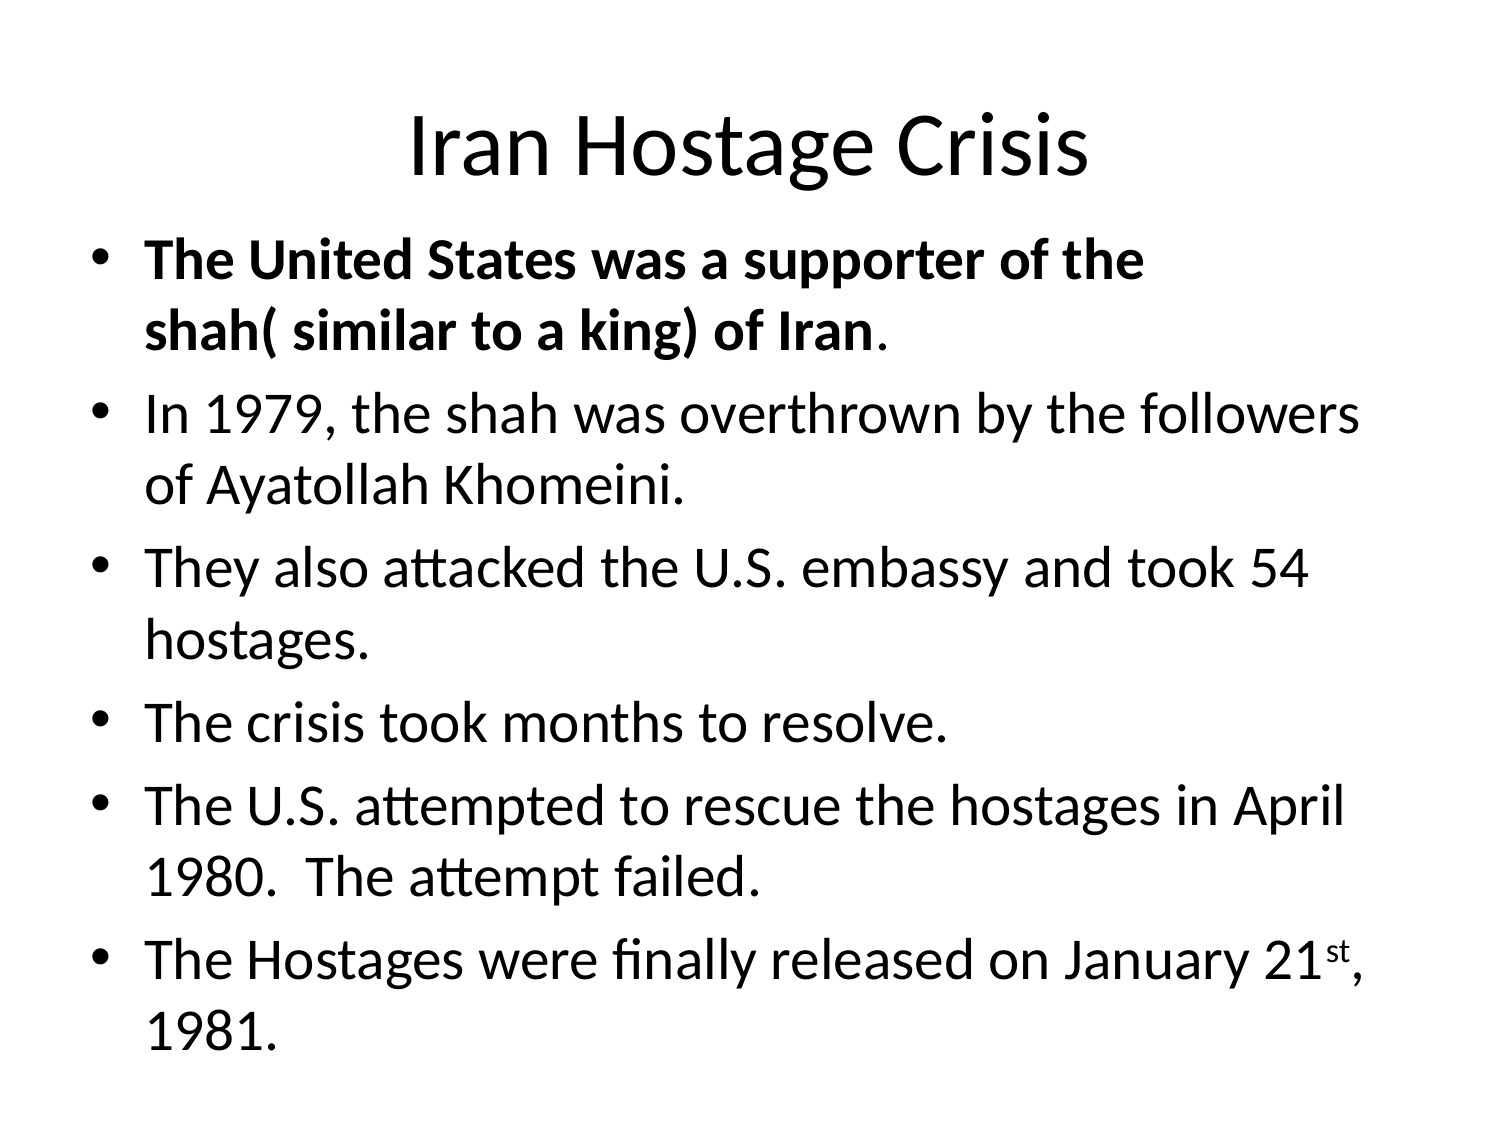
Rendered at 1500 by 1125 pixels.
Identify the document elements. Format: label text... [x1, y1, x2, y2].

title Iran Hostage Crisis [75, 45, 1425, 212]
list The United States was a supporter of the shah( similar to a king) of Iran. In 1979, the shah was overthrown by the followers of Ayatollah Khomeini. They also attacked the U.S. embassy and took 54 hostages. The crisis took months to resolve. The U.S. attempted to rescue the hostages in April 1980. The attempt failed. The Hostages were finally released on January 21st, 1981. [75, 212, 1425, 1075]
